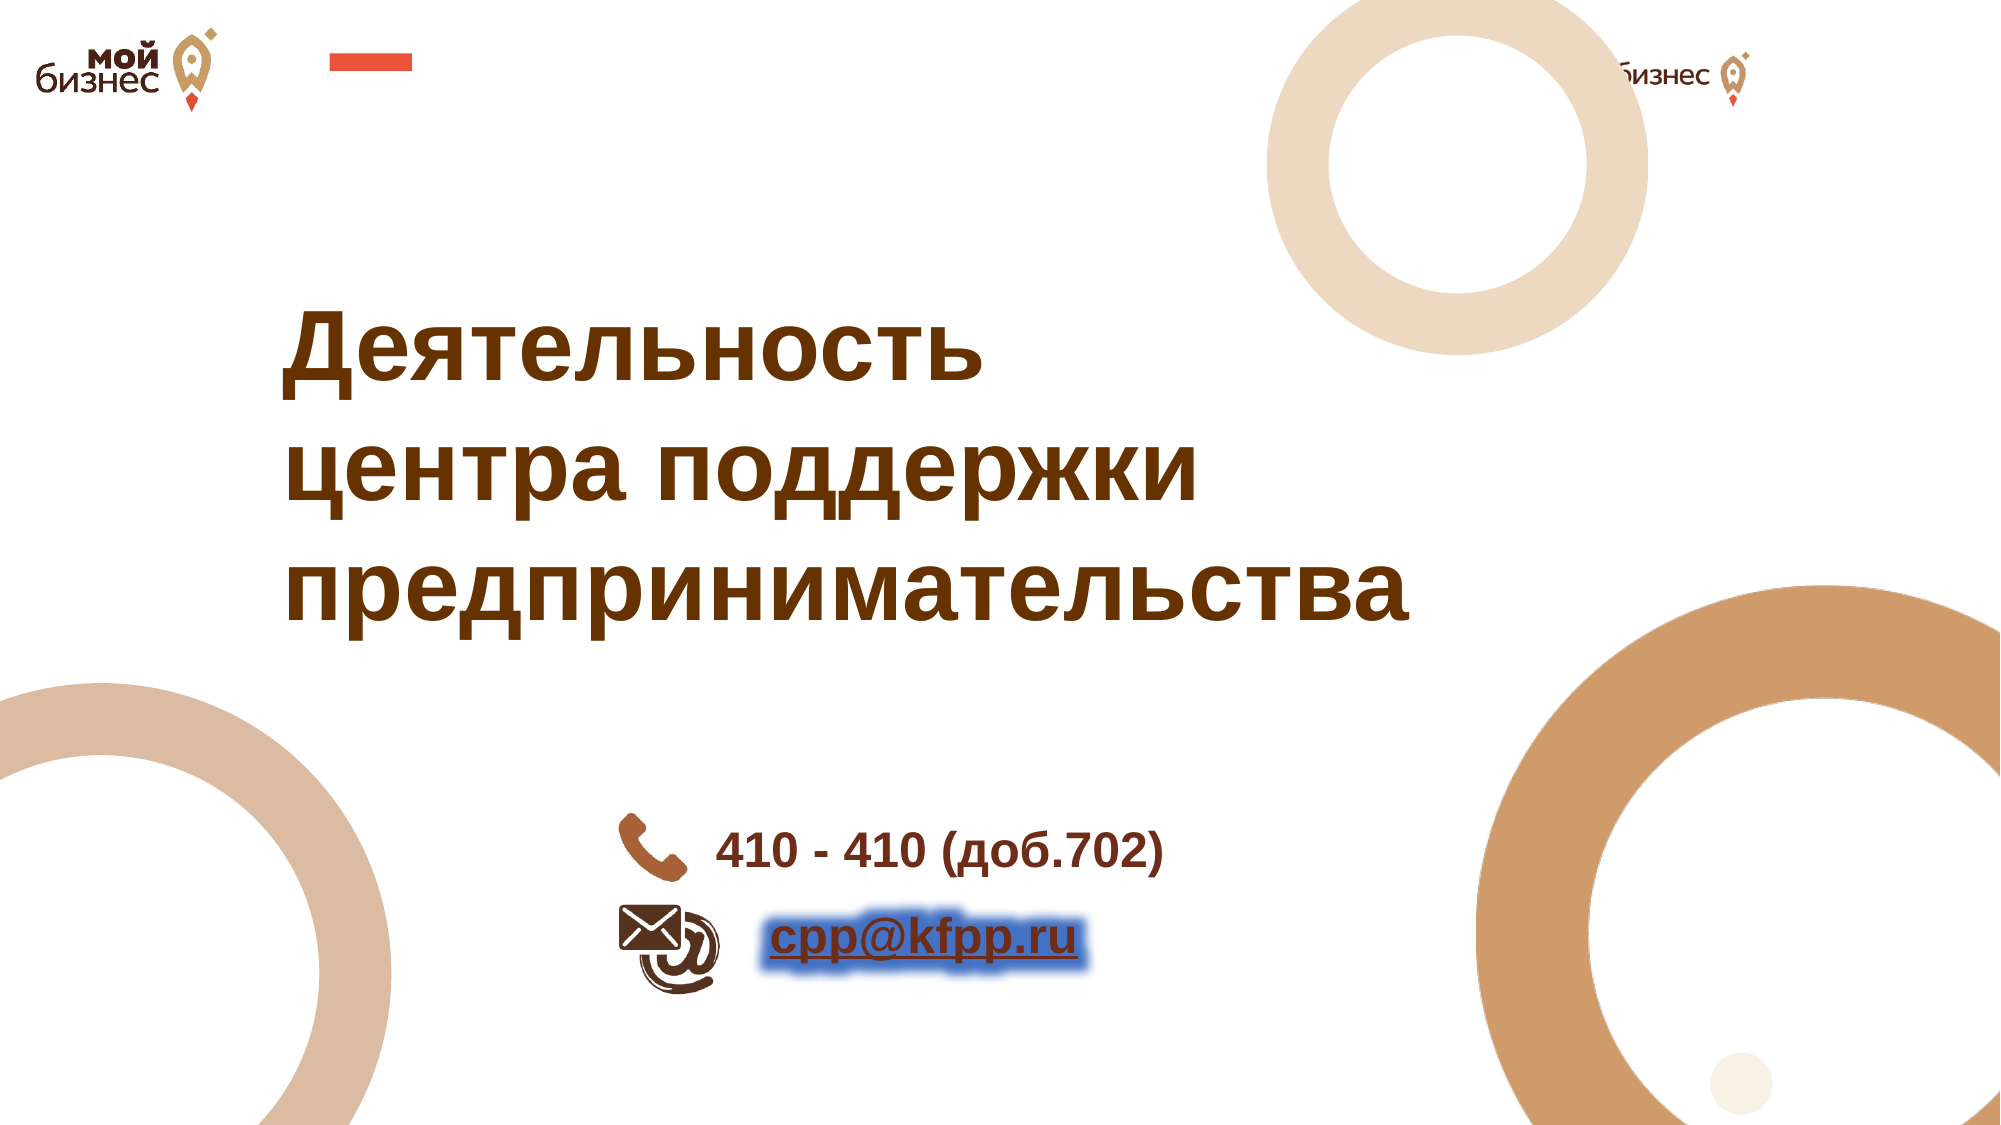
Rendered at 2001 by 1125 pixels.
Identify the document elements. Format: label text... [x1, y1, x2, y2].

picture [1476, 585, 2000, 1125]
picture [1266, 0, 1750, 356]
picture [611, 894, 727, 1010]
picture [0, 1, 249, 142]
text_box Деятельность центра поддержки предпринимательства [267, 273, 1693, 649]
text_box [0, 681, 394, 1125]
title [85, 519, 1476, 651]
picture [611, 807, 691, 887]
